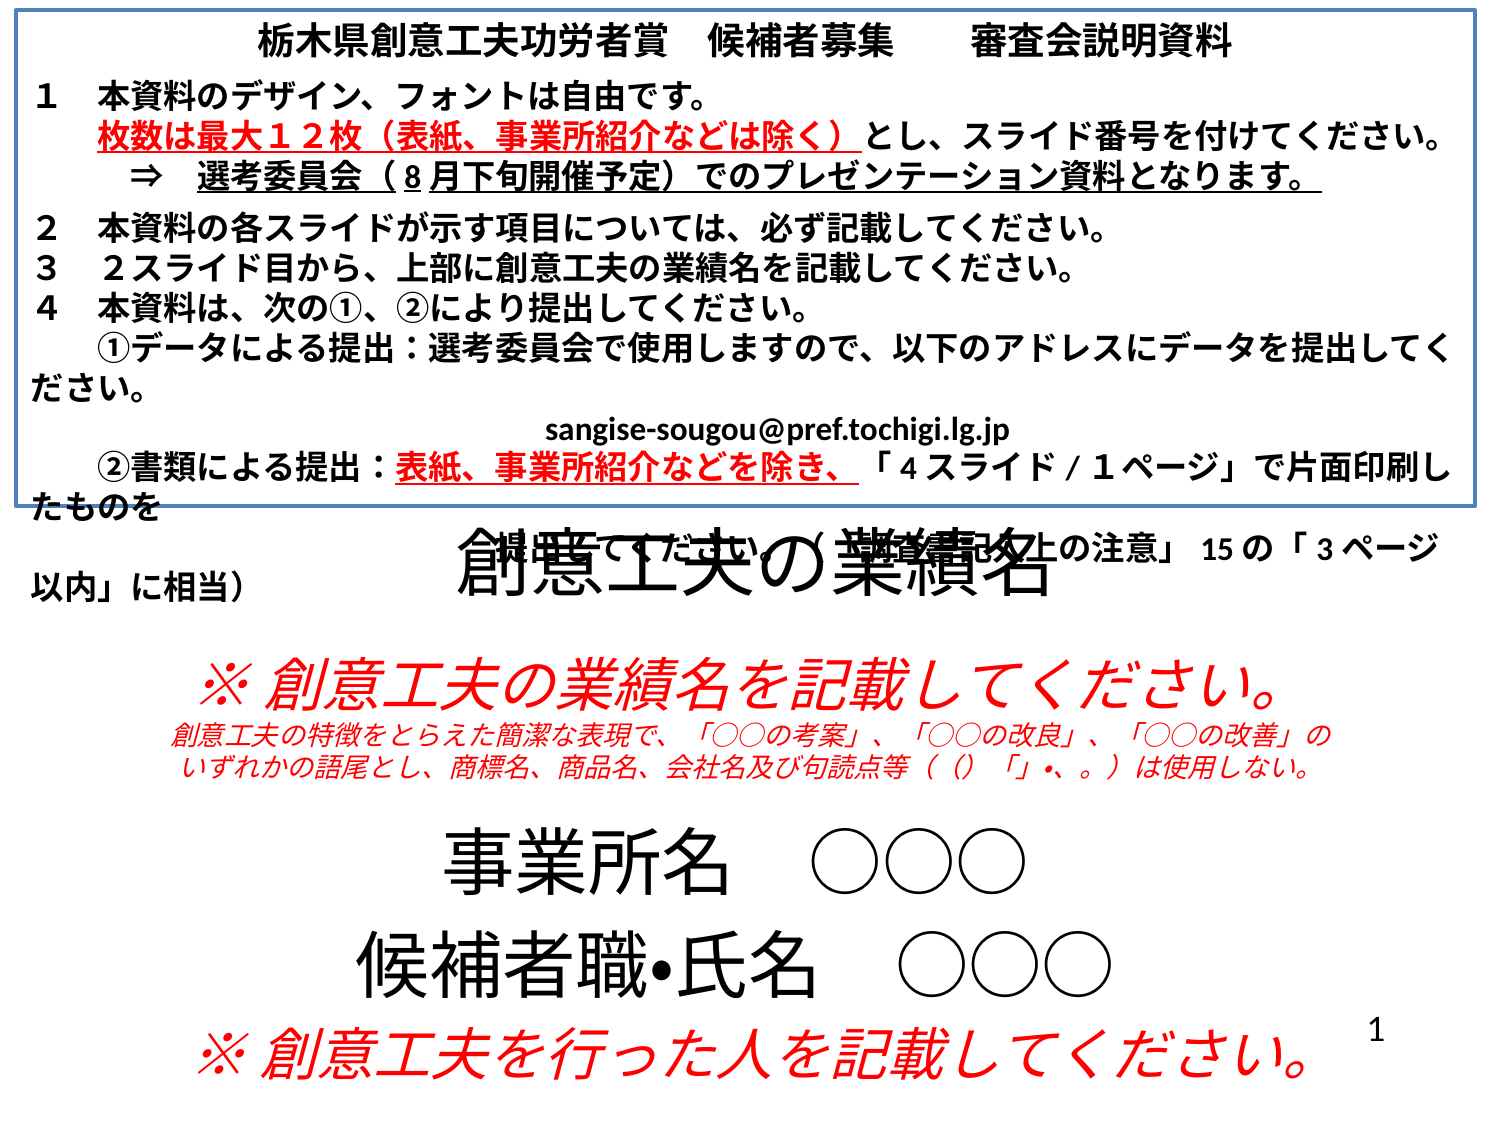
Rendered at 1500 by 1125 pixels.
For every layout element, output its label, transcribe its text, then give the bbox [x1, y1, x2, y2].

text_box 栃木県創意工夫功労者賞 候補者募集 審査会説明資料 １ 本資料のデザイン、フォントは自由です。 枚数は最大１２枚（表紙、事業所紹介などは除く）とし、スライド番号を付けてください。 ⇒ 選考委員会（8月下旬開催予定）でのプレゼンテーション資料となります。 ２ 本資料の各スライドが示す項目については、必ず記載してください。 ３ ２スライド目から、上部に創意工夫の業績名を記載してください。 ４ 本資料は、次の①、②により提出してください。 ①データによる提出：選考委員会で使用しますので、以下のアドレスにデータを提出してください。 sangise-sougou@pref.tochigi.lg.jp ②書類による提出：表紙、事業所紹介などを除き、「4スライド/１ページ」で片面印刷したものを 提出してください。（「調査書記入上の注意」15の「3ページ以内」に相当） [16, 10, 1475, 507]
title ※創意工夫の業績名を記載してください。 創意工夫の特徴をとらえた簡潔な表現で、「○○の考案」、「○○の改良」、「○○の改善」の いずれかの語尾とし、商標名、商品名、会社名及び句読点等（（）「」・、。）は使用しない。 [112, 600, 1388, 832]
text_box 創意工夫の業績名 [377, 508, 1134, 613]
subtitle 事業所名 ○○○ 候補者職・氏名 ○○○ ※創意工夫を行った人を記載してください。 [154, 808, 1317, 1096]
text_box 1 [1327, 986, 1425, 1067]
